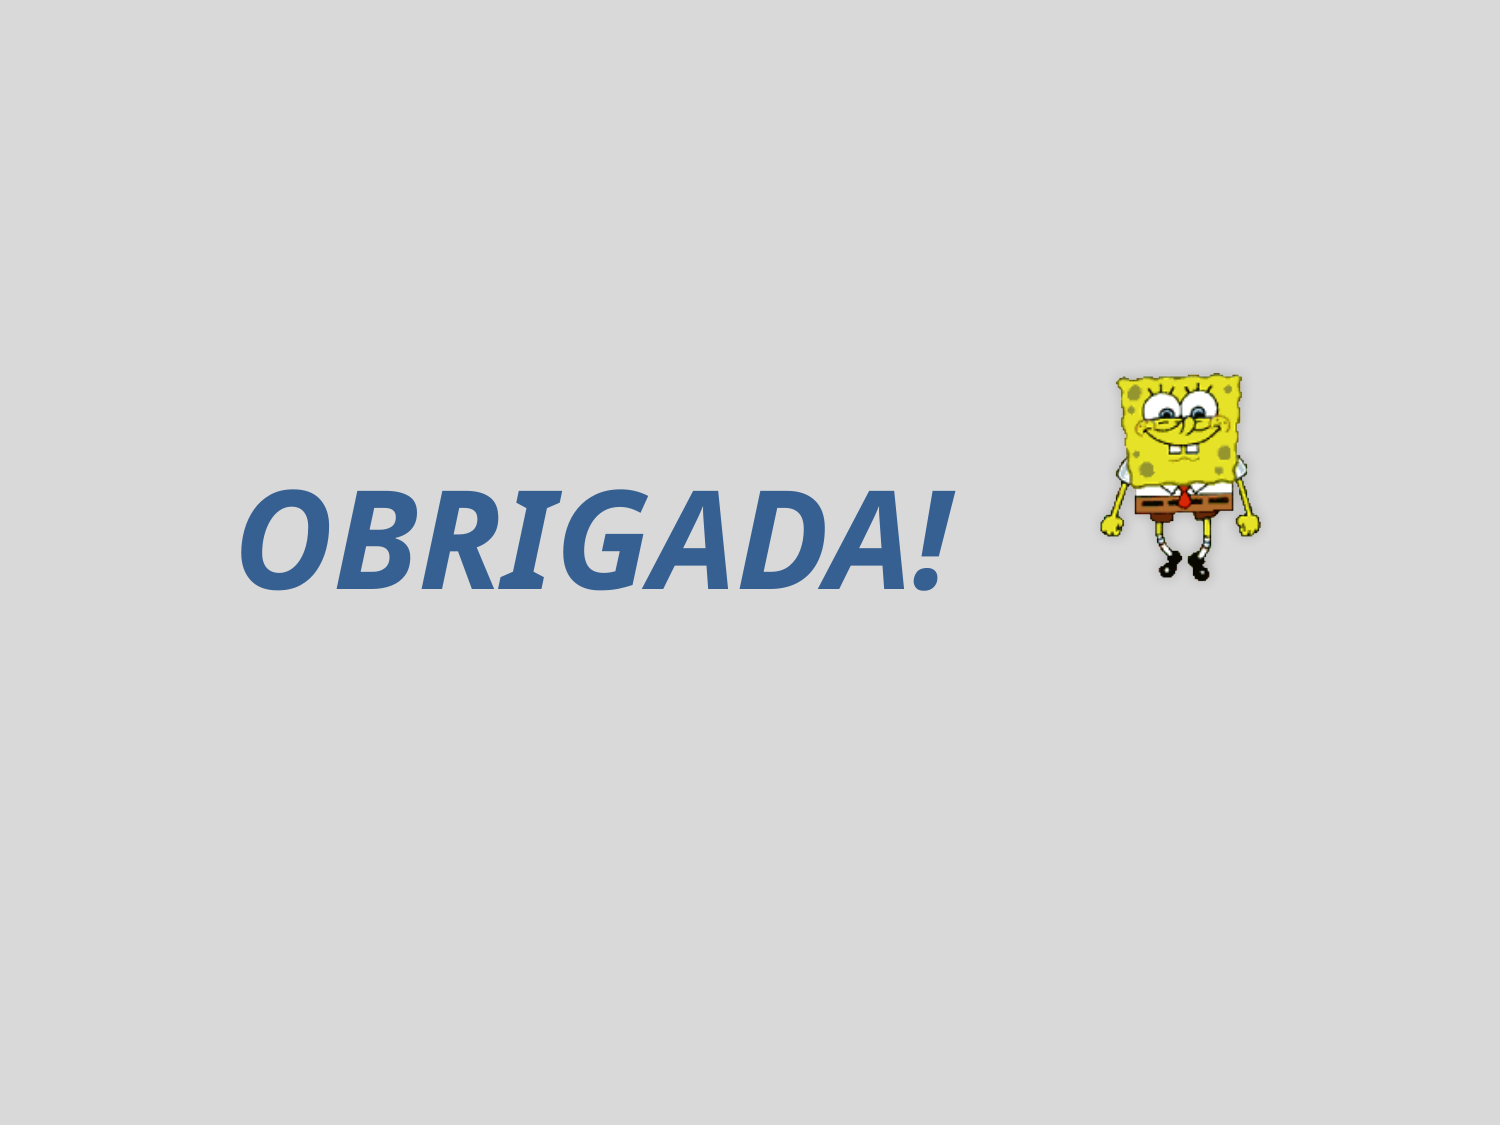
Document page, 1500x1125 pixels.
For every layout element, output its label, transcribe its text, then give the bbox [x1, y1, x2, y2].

picture [1080, 373, 1282, 609]
text_box OBRIGADA! [218, 444, 1199, 681]
